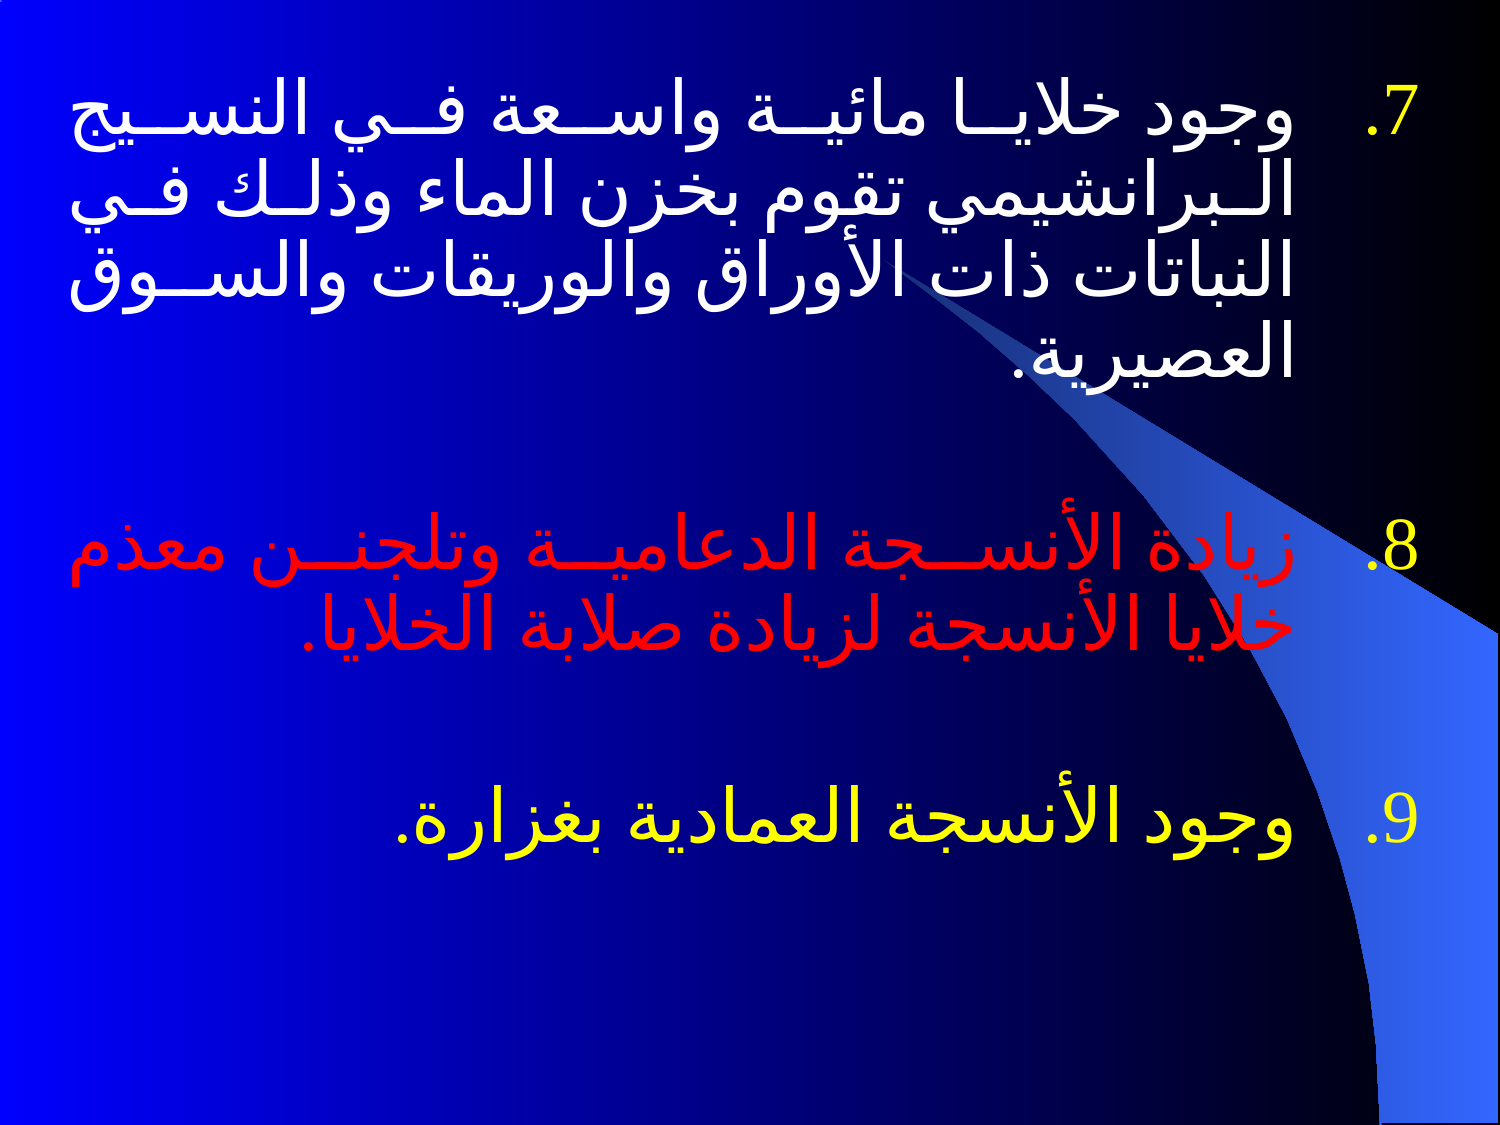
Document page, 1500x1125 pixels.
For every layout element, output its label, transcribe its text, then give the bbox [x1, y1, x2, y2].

list وجود خلايا مائية واسعة في النسيج البرانشيمي تقوم بخزن الماء وذلك في النباتات ذات الأوراق والوريقات والسوق العصيرية. زيادة الأنسجة الدعامية وتلجنن معذم خلايا الأنسجة لزيادة صلابة الخلايا. وجود الأنسجة العمادية بغزارة. [37, 62, 1451, 1001]
